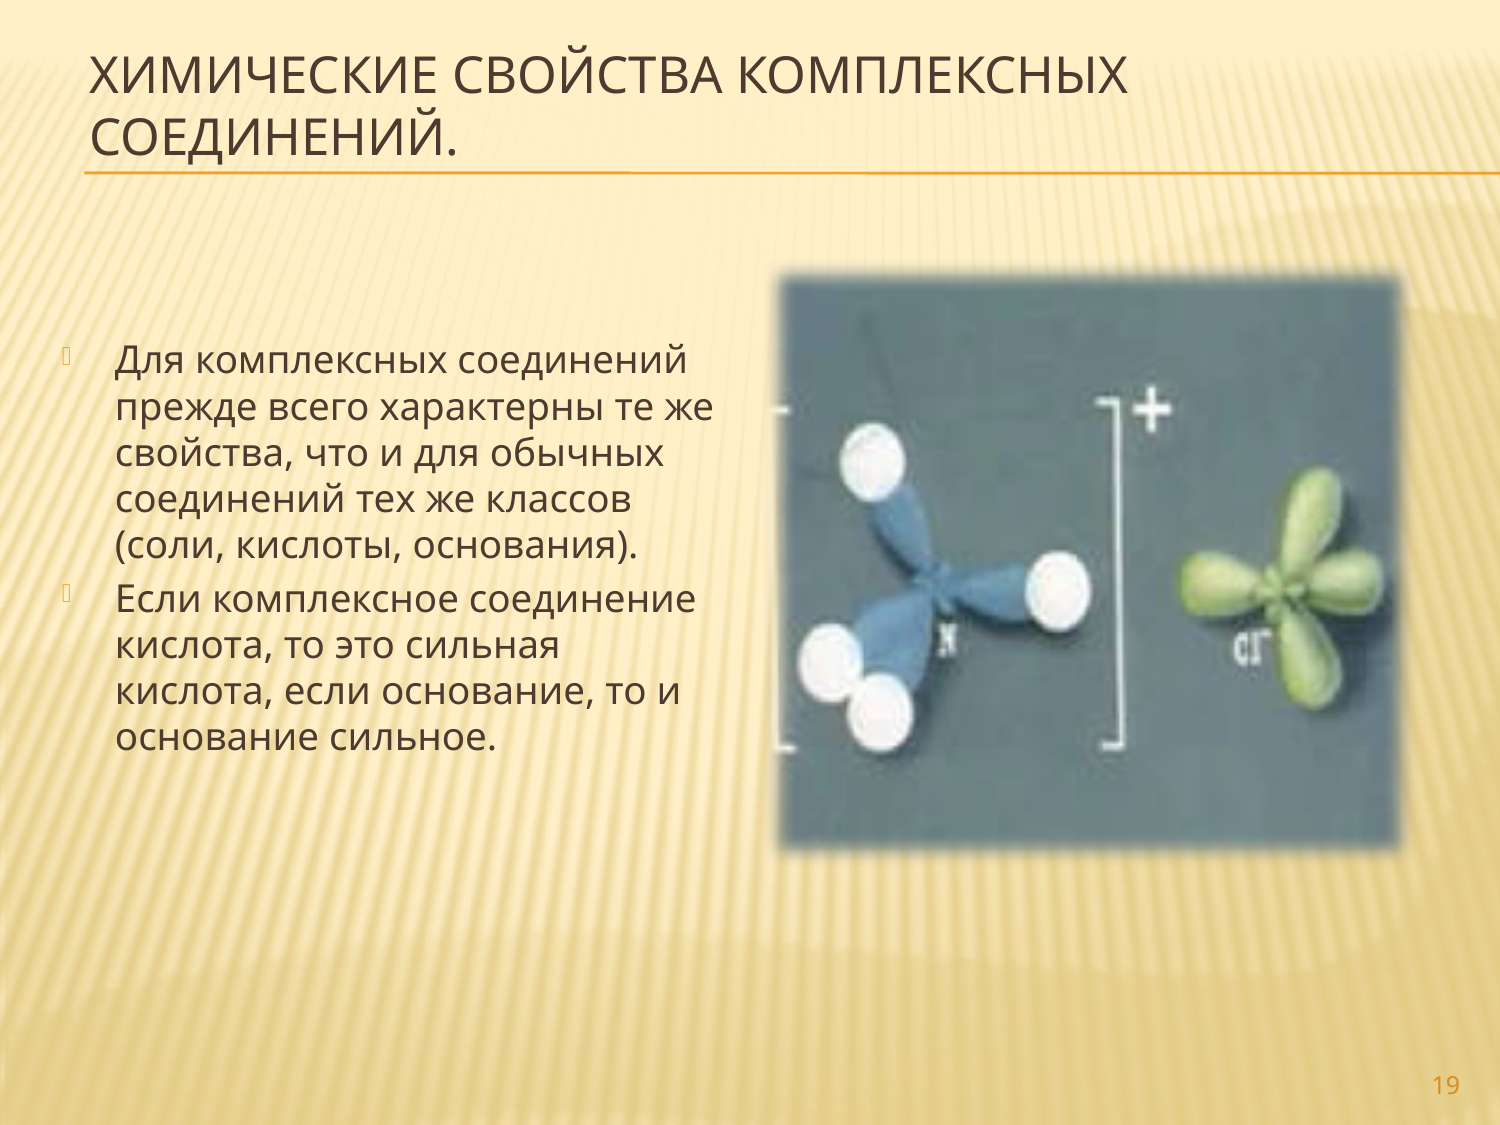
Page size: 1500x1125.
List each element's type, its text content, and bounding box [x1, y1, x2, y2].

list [761, 257, 1419, 868]
title Химические свойства комплексных соединений. [75, 35, 1500, 174]
list Для комплексных соединений прежде всего характерны те же свойства, что и для обычных соединений тех же классов (соли, кислоты, основания). Если комплексное соединение кислота, то это сильная кислота, если основание, то и основание сильное. [46, 327, 735, 816]
slide_number 19 [1350, 1062, 1475, 1103]
